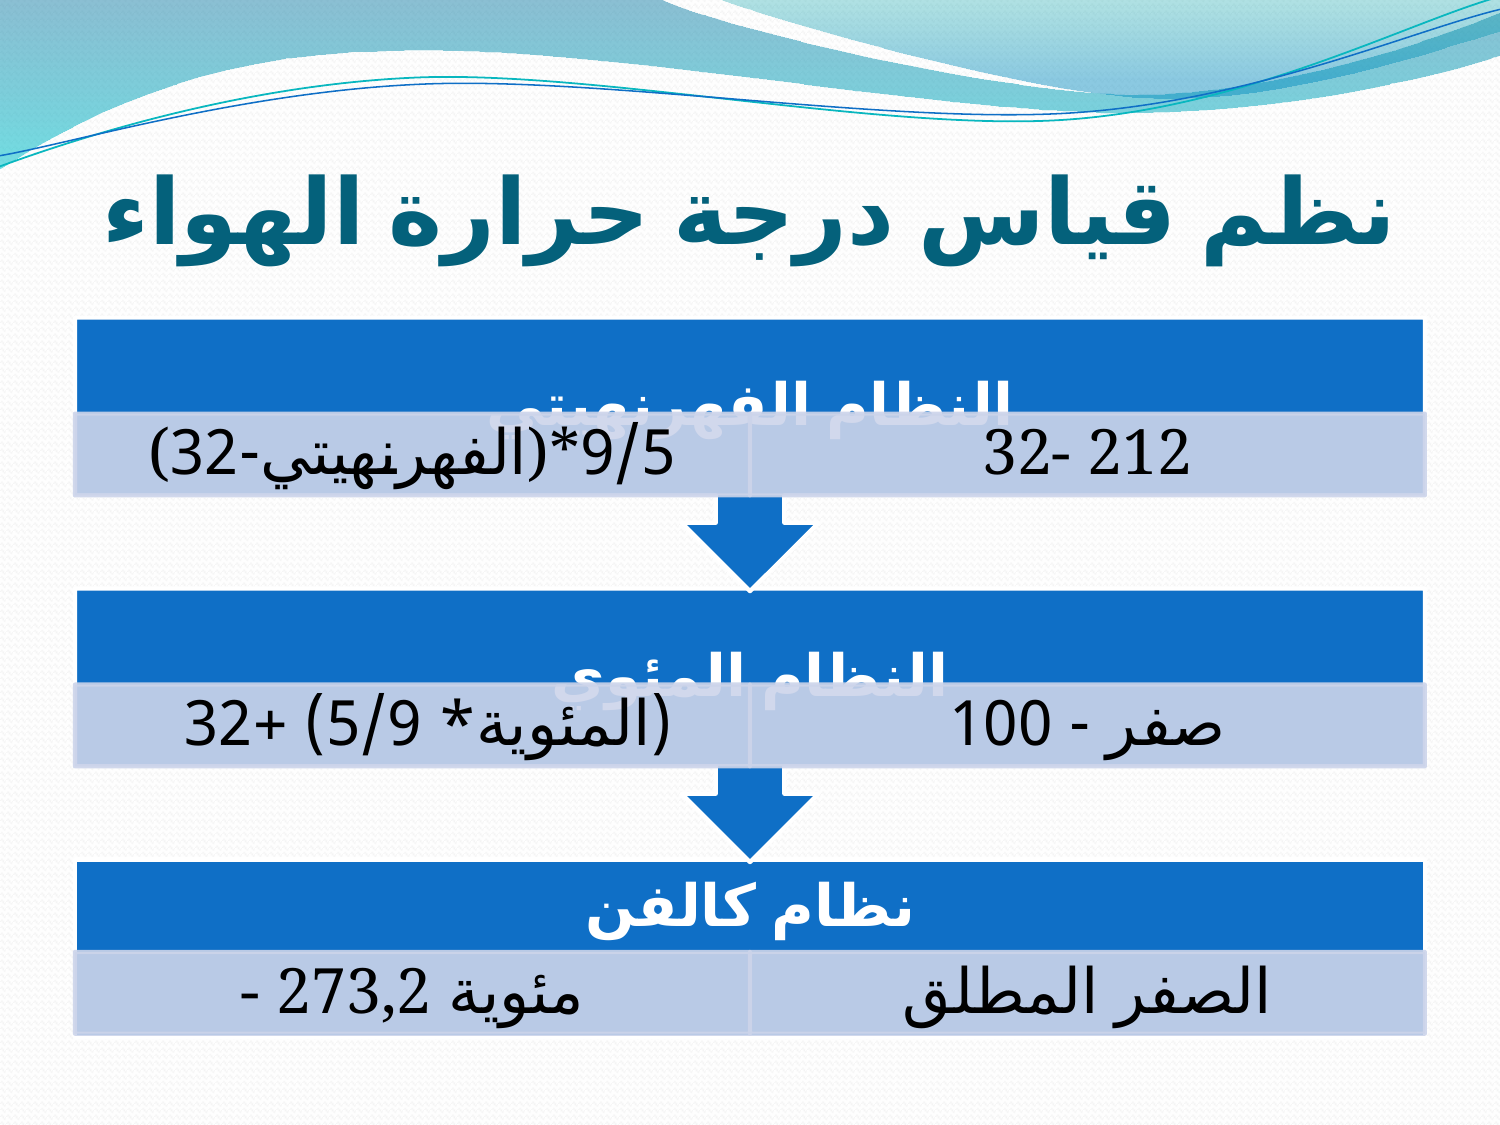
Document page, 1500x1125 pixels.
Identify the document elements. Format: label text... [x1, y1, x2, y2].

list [74, 317, 1426, 1038]
title نظم قياس درجة حرارة الهواء [75, 115, 1425, 263]
